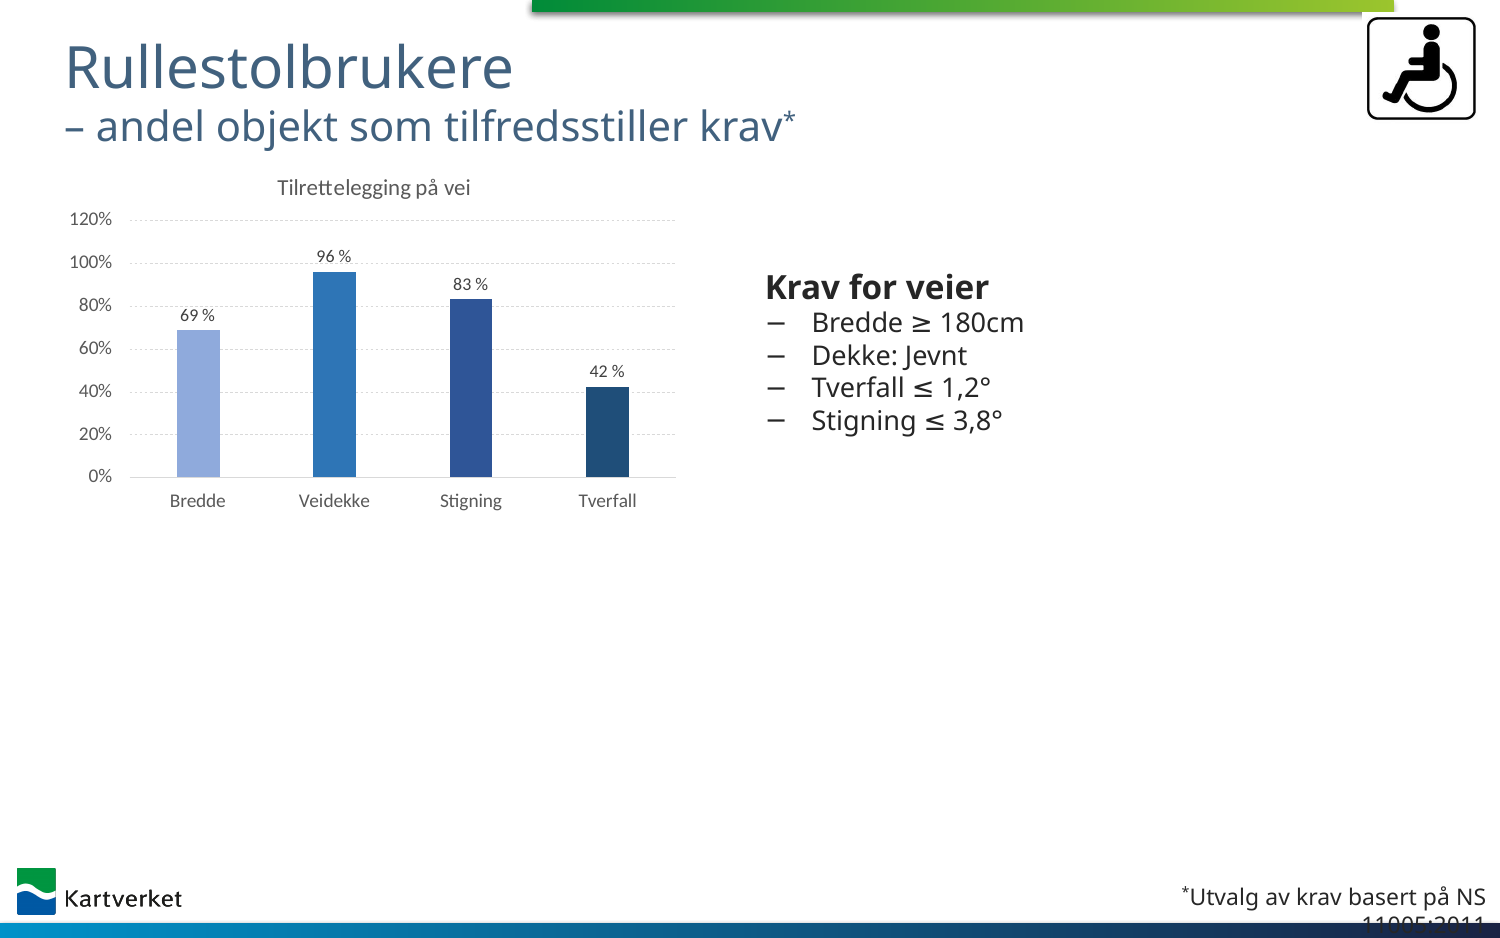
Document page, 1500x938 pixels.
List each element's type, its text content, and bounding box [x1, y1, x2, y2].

text_box *Utvalg av krav basert på NS 11005:2011 [1068, 873, 1500, 938]
picture [1362, 12, 1481, 126]
text_box Rullestolbrukere – andel objekt som tilfredsstiller krav* [49, 25, 1431, 158]
picture [62, 166, 687, 519]
text_box Krav for veier Bredde ≥ 180cm Dekke: Jevnt Tverfall ≤ 1,2° Stigning ≤ 3,8° [750, 258, 1234, 444]
